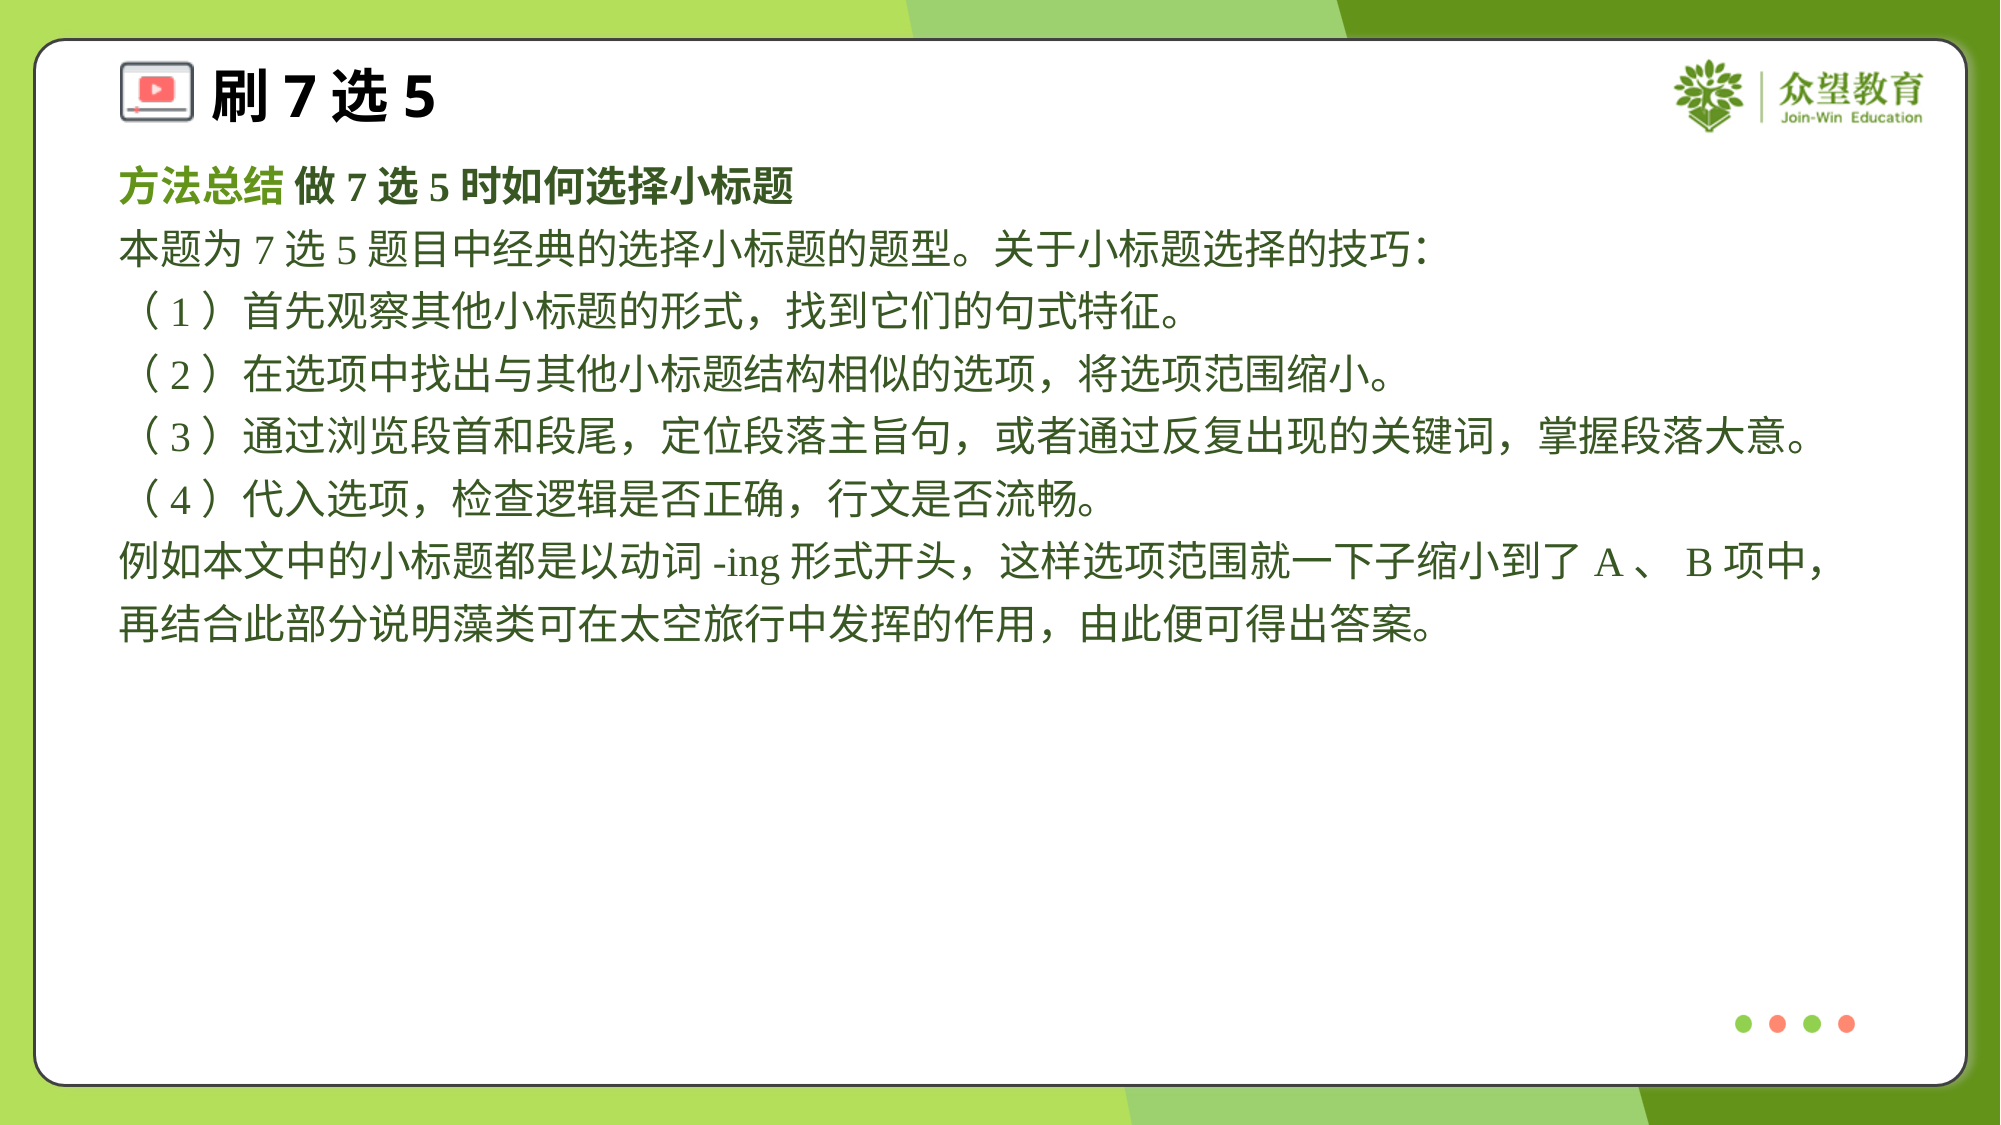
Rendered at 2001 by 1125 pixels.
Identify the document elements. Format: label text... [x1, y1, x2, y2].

text_box 方法总结 做7选5时如何选择小标题 本题为7选5题目中经典的选择小标题的题型。关于小标题选择的技巧： （1）首先观察其他小标题的形式，找到它们的句式特征。 （2）在选项中找出与其他小标题结构相似的选项，将选项范围缩小。 （3）通过浏览段首和段尾，定位段落主旨句，或者通过反复出现的关键词，掌握段落大意。 （4）代入选项，检查逻辑是否正确，行文是否流畅。 例如本文中的小标题都是以动词-ing形式开头，这样选项范围就一下子缩小到了A、B项中，再结合此部分说明藻类可在太空旅行中发挥的作用，由此便可得出答案。 [118, 147, 1883, 643]
picture [0, 0, 2000, 1125]
